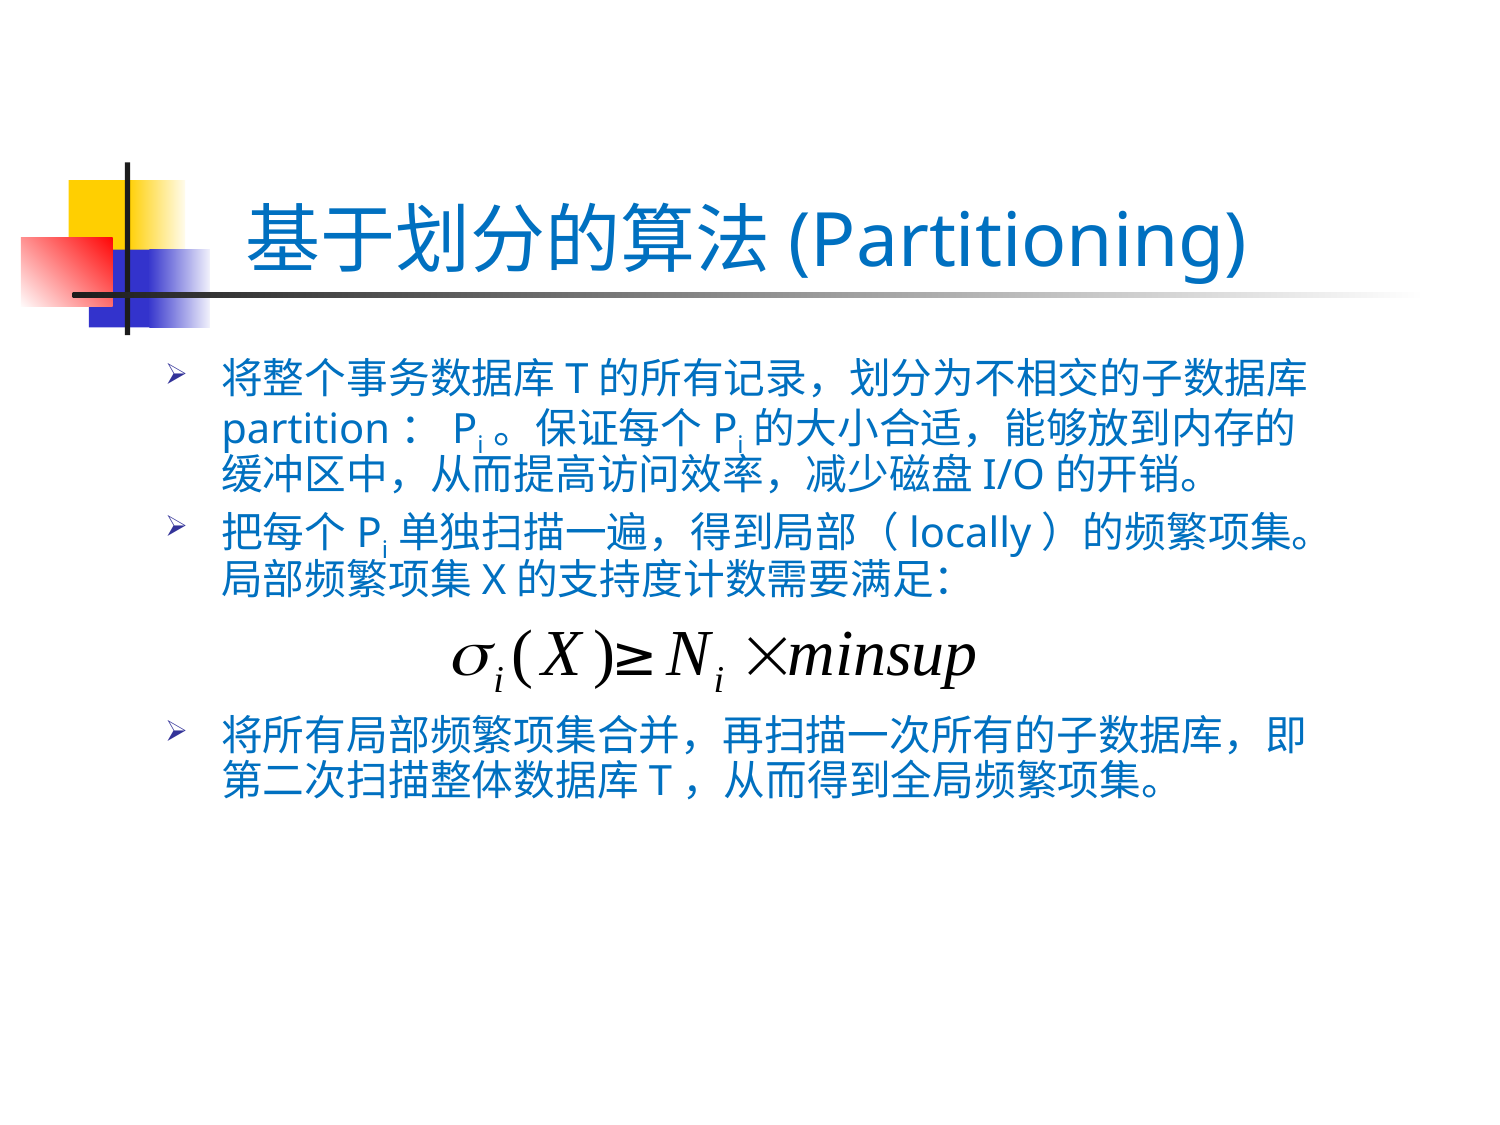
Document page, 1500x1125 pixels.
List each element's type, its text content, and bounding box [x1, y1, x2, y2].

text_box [442, 609, 994, 709]
text_box 将整个事务数据库T的所有记录，划分为不相交的子数据库partition：Pi。保证每个Pi的大小合适，能够放到内存的缓冲区中，从而提高访问效率，减少磁盘I/O的开销。 把每个Pi单独扫描一遍，得到局部（locally）的频繁项集。局部频繁项集X的支持度计数需要满足： [150, 350, 1350, 598]
text_box 将所有局部频繁项集合并，再扫描一次所有的子数据库，即第二次扫描整体数据库T，从而得到全局频繁项集。 [150, 707, 1350, 823]
text_box 基于划分的算法(Partitioning) [230, 101, 1430, 290]
